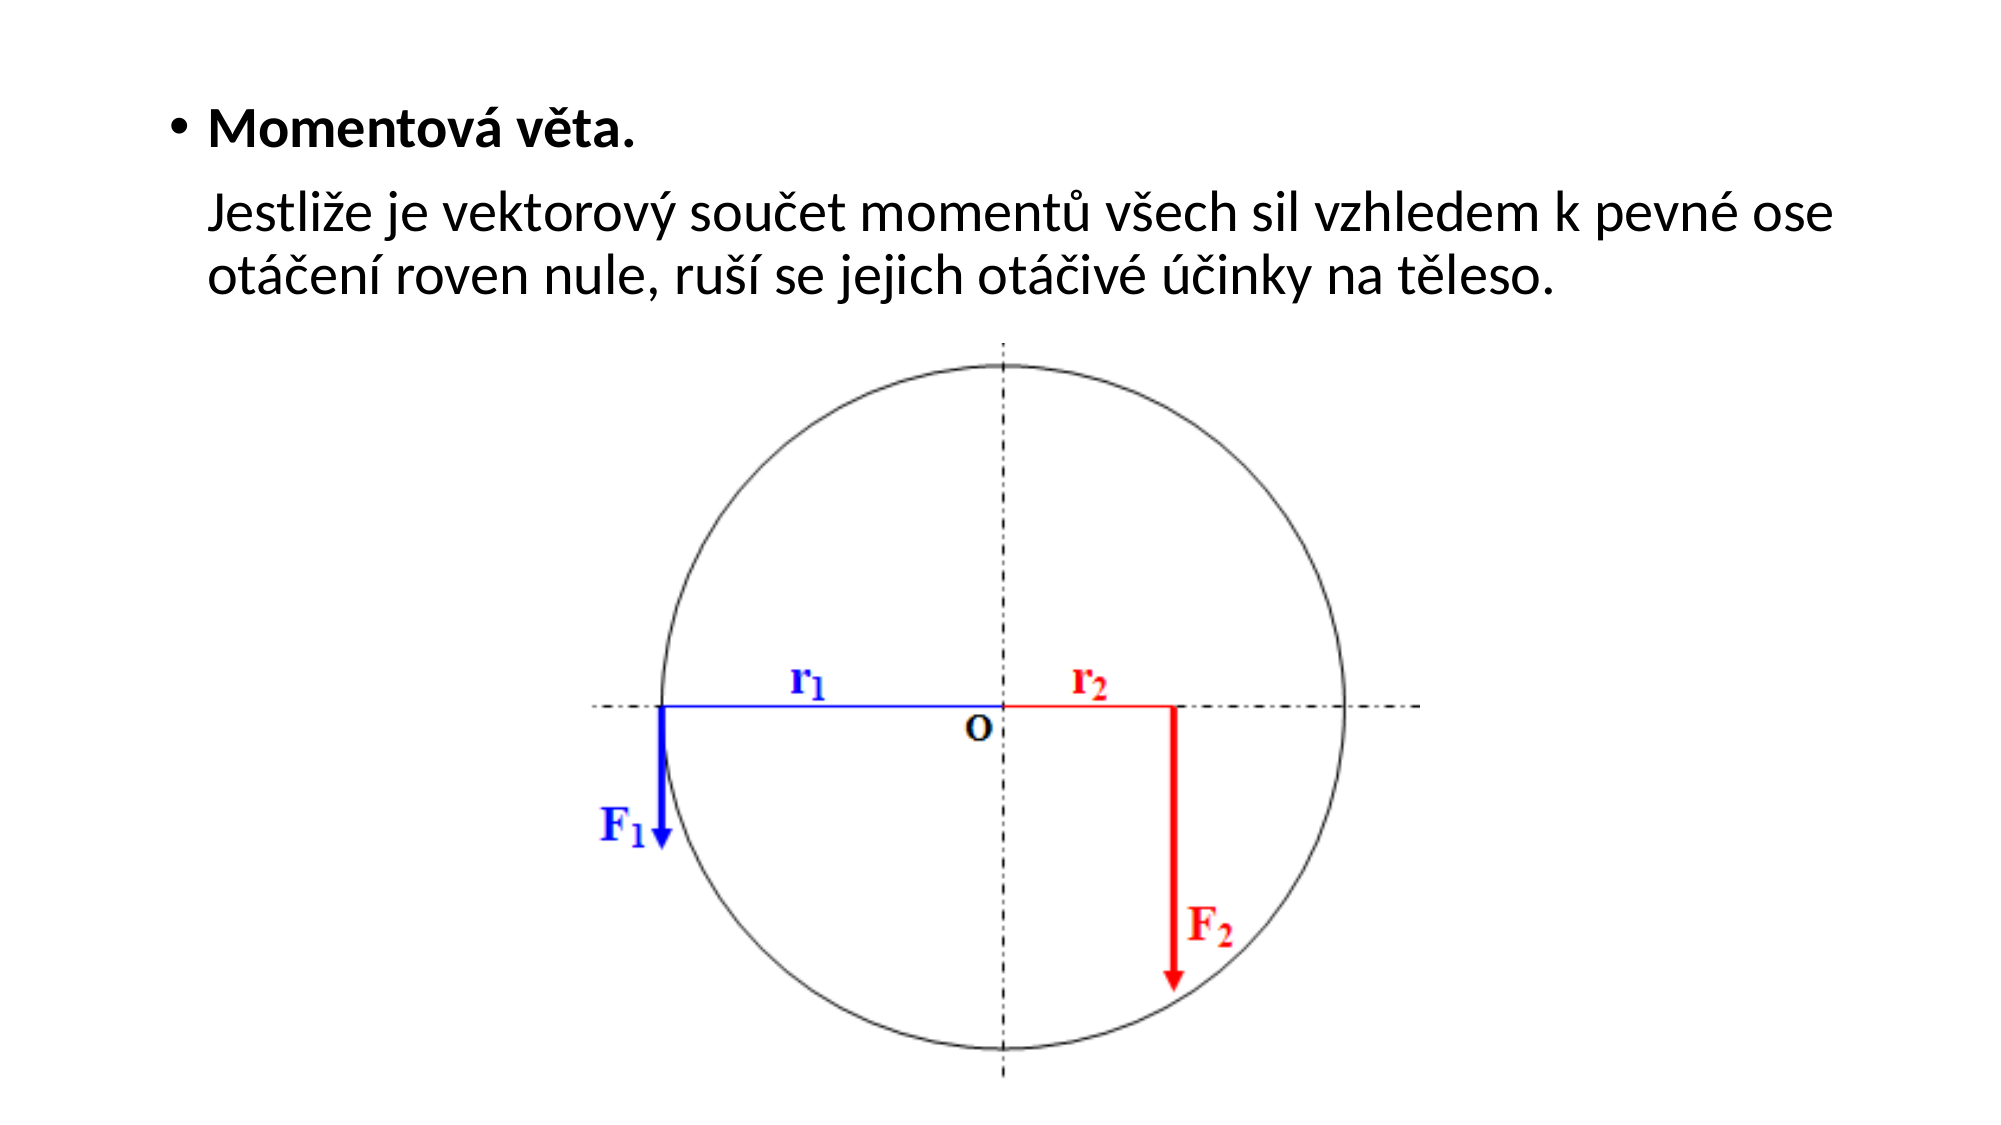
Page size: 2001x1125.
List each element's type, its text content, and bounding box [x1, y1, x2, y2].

list Momentová věta. Jestliže je vektorový součet momentů všech sil vzhledem k pevné ose otáčení roven nule, ruší se jejich otáčivé účinky na těleso. [154, 90, 1854, 1083]
picture [588, 343, 1420, 1083]
